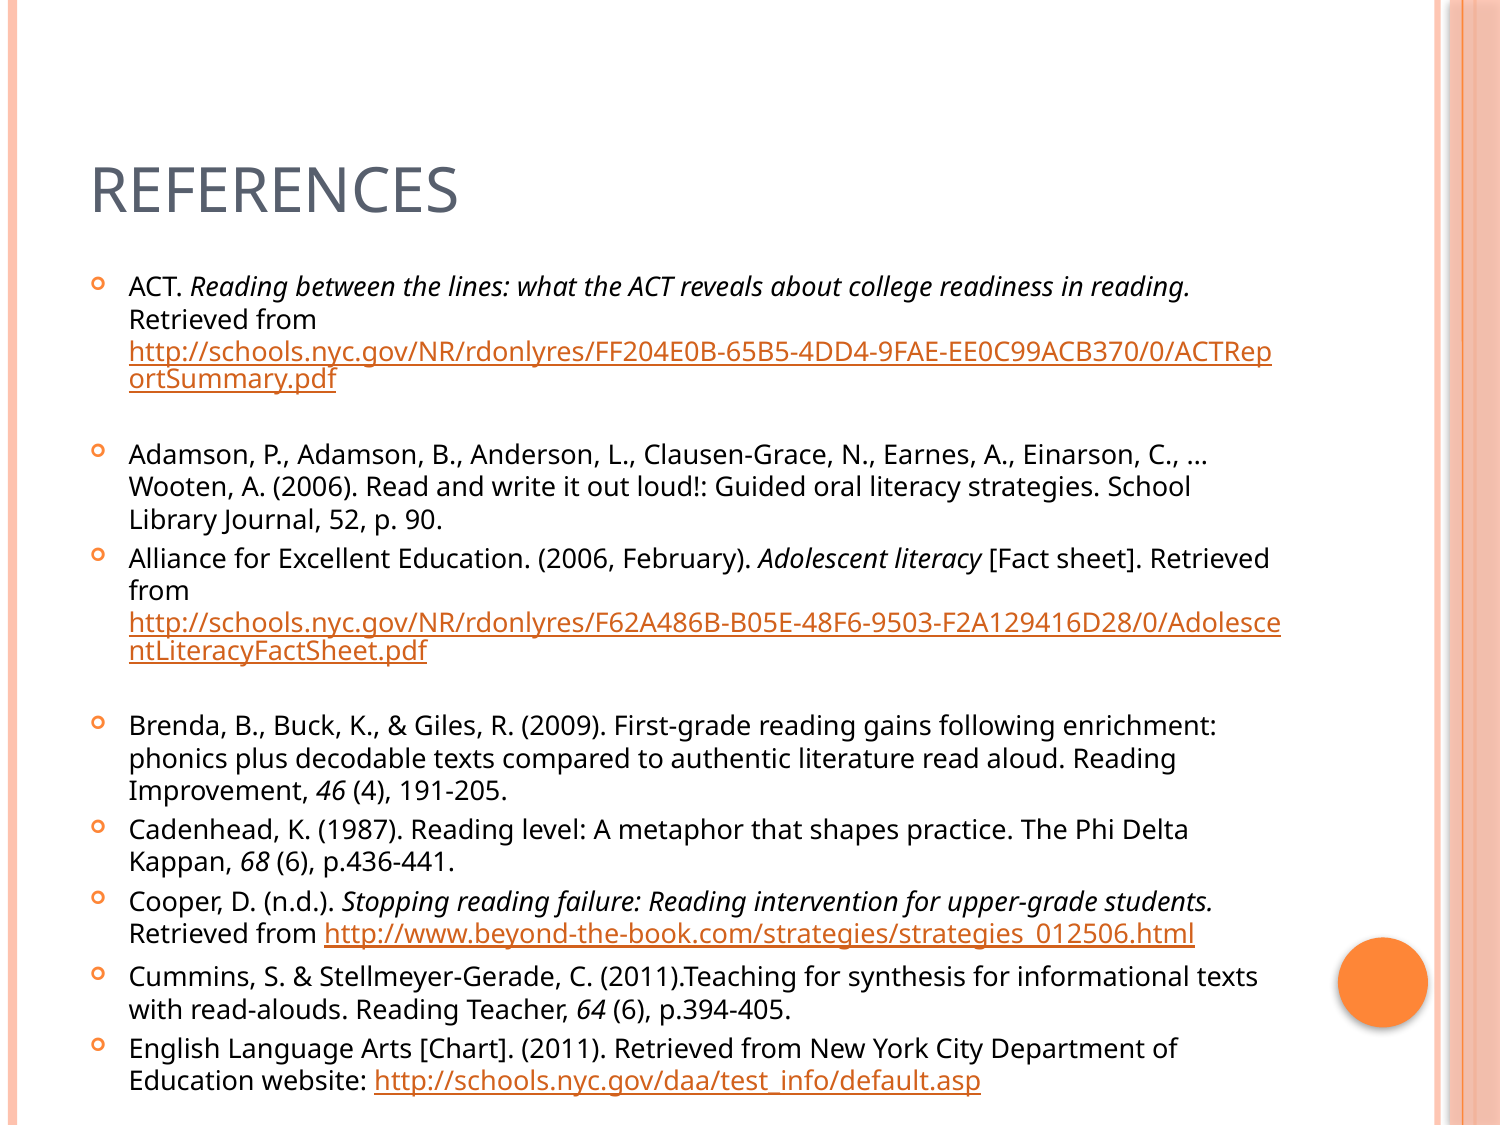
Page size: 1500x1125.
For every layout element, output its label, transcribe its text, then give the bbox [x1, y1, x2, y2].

list ACT. Reading between the lines: what the ACT reveals about college readiness in reading. Retrieved from http://schools.nyc.gov/NR/rdonlyres/FF204E0B-65B5-4DD4-9FAE-EE0C99ACB370/0/ACTReportSummary.pdf Adamson, P., Adamson, B., Anderson, L., Clausen-Grace, N., Earnes, A., Einarson, C., … Wooten, A. (2006). Read and write it out loud!: Guided oral literacy strategies. School Library Journal, 52, p. 90. Alliance for Excellent Education. (2006, February). Adolescent literacy [Fact sheet]. Retrieved from http://schools.nyc.gov/NR/rdonlyres/F62A486B-B05E-48F6-9503-F2A129416D28/0/AdolescentLiteracyFactSheet.pdf Brenda, B., Buck, K., & Giles, R. (2009). First-grade reading gains following enrichment: phonics plus decodable texts compared to authentic literature read aloud. Reading Improvement, 46 (4), 191-205. Cadenhead, K. (1987). Reading level: A metaphor that shapes practice. The Phi Delta Kappan, 68 (6), p.436-441. Cooper, D. (n.d.). Stopping reading failure: Reading intervention for upper-grade students. Retrieved from http://www.beyond-the-book.com/strategies/strategies_012506.html Cummins, S. & Stellmeyer-Gerade, C. (2011).Teaching for synthesis for informational texts with read-alouds. Reading Teacher, 64 (6), p.394-405. English Language Arts [Chart]. (2011). Retrieved from New York City Department of Education website: http://schools.nyc.gov/daa/test_info/default.asp [75, 262, 1300, 1062]
title References [75, 45, 1300, 233]
